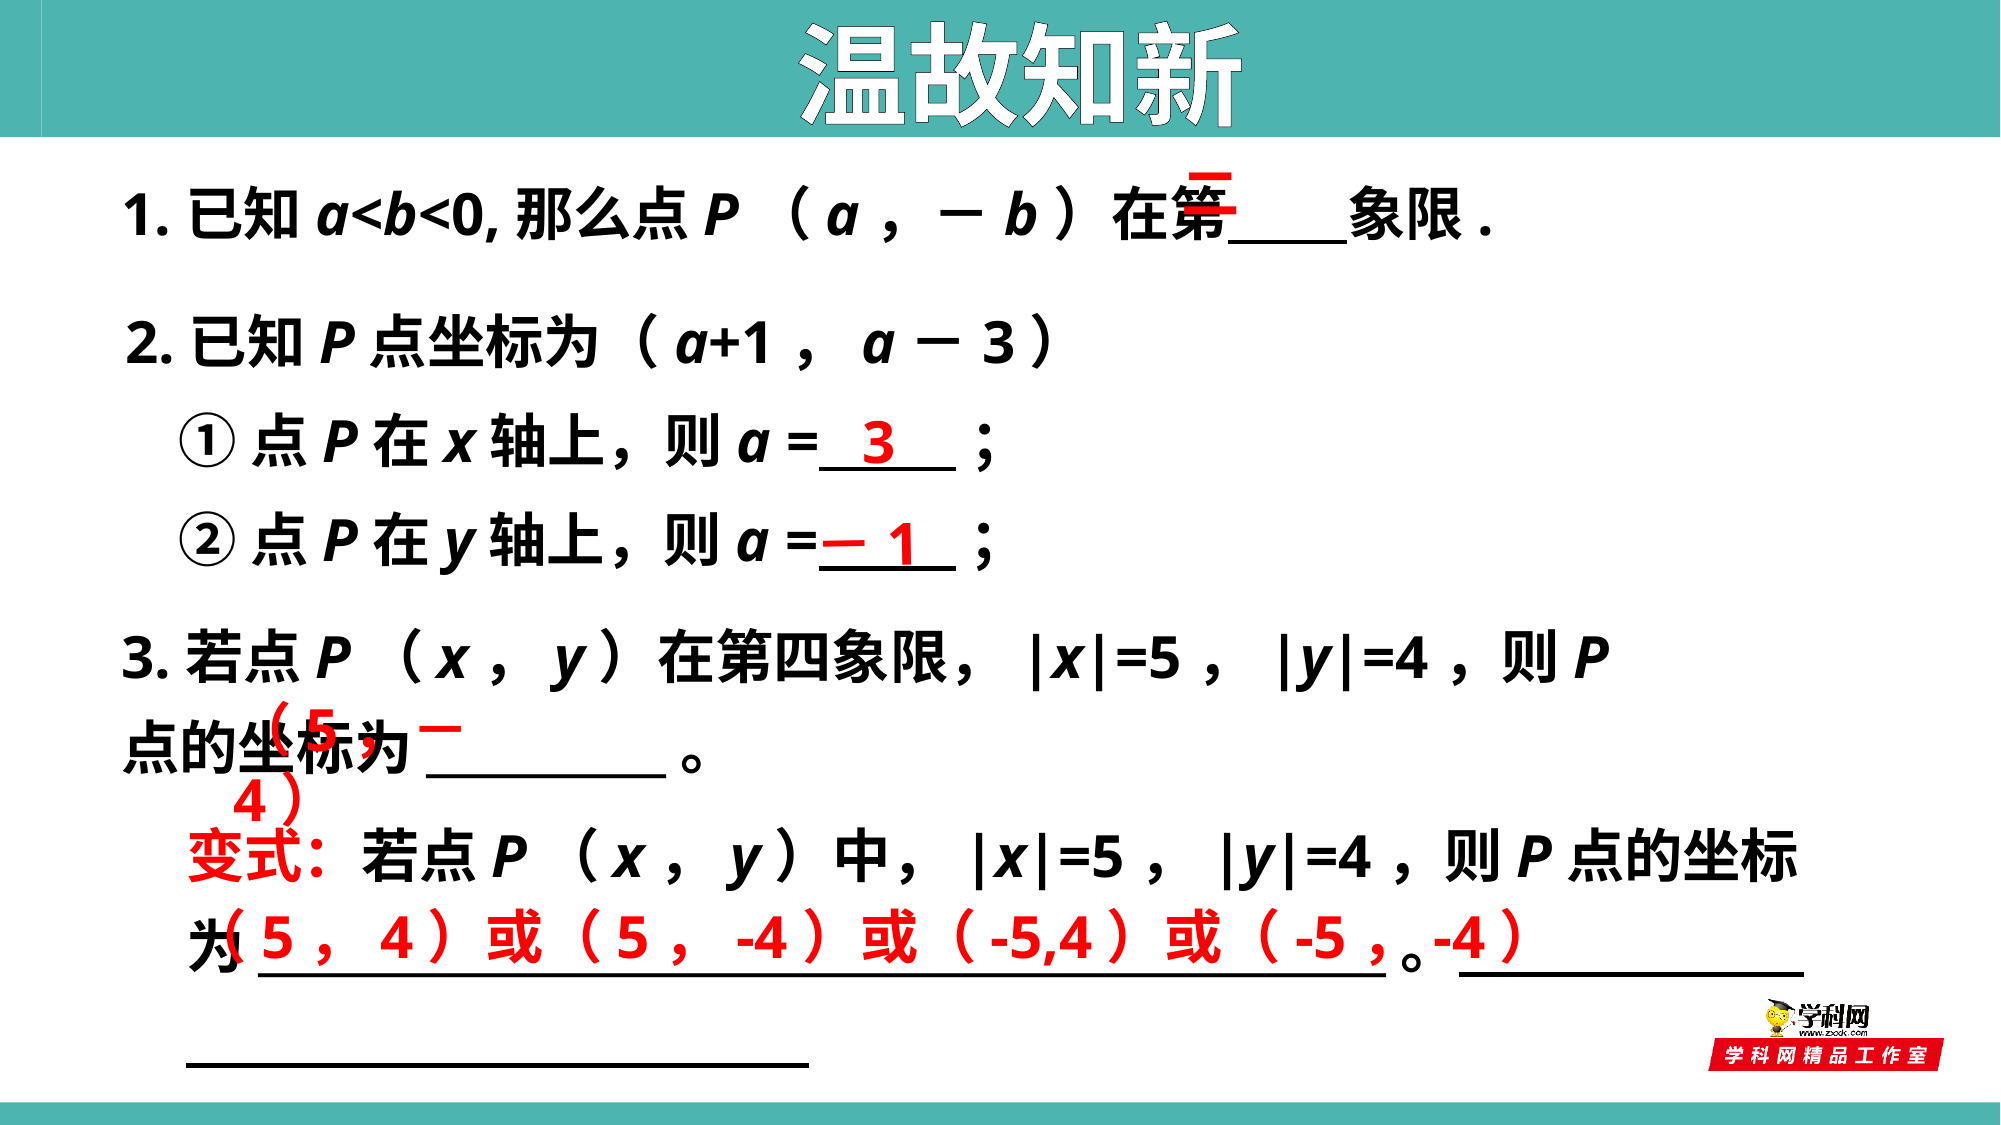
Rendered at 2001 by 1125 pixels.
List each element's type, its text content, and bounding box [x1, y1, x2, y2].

text_box 二 [1166, 149, 1308, 234]
picture [1829, 999, 1869, 1037]
text_box 3 [847, 397, 910, 483]
text_box 变式：若点P（x，y）中，|x|=5，|y|=4，则P点的坐标为_______________________________________________。 [171, 790, 1829, 1078]
text_box （5，－4） [218, 685, 584, 790]
text_box －1 [799, 498, 947, 587]
text_box （5，4）或（5，-4）或（-5,4）或（-5，-4） [174, 892, 1638, 978]
text_box 3.若点P（x，y）在第四象限，|x|=5，|y|=4，则P点的坐标为__________。 [106, 591, 1688, 789]
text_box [0, 0, 2000, 138]
picture [1829, 1038, 1944, 1071]
text_box 2.已知P点坐标为（a+1，a－3） ①点P在x轴上，则a = ； ②点P在y轴上，则a = ； [110, 297, 1700, 581]
text_box 1.已知a<b<0,那么点P（a，－b）在第 象限. [106, 149, 1806, 255]
text_box [0, 1100, 2000, 1125]
